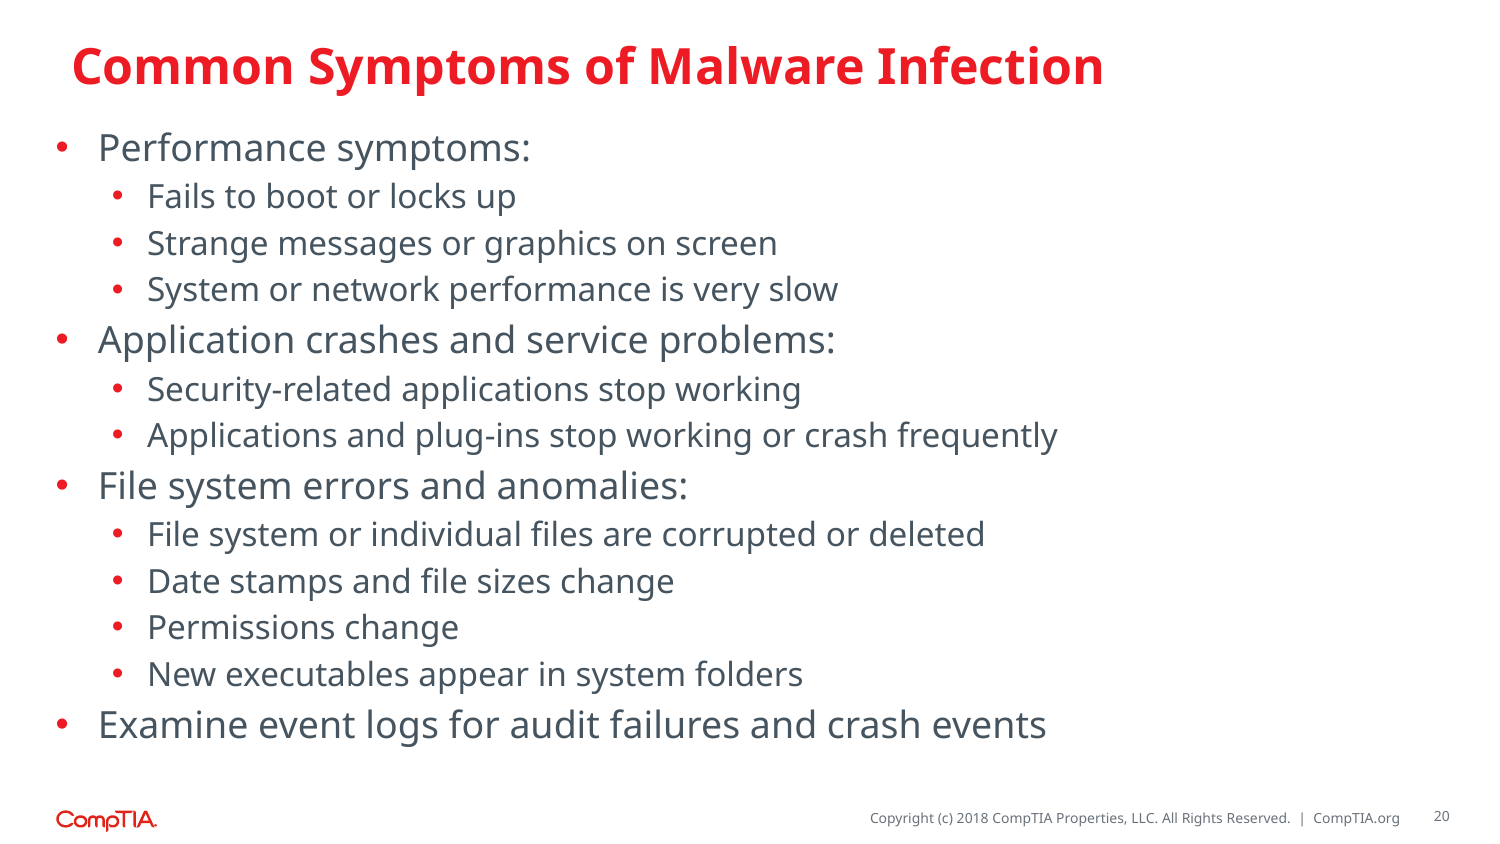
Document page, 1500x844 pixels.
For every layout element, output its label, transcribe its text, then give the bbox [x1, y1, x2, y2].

slide_number 20 [1407, 800, 1450, 835]
list Performance symptoms: Fails to boot or locks up Strange messages or graphics on screen System or network performance is very slow Application crashes and service problems: Security-related applications stop working Applications and plug-ins stop working or crash frequently File system errors and anomalies: File system or individual files are corrupted or deleted Date stamps and file sizes change Permissions change New executables appear in system folders Examine event logs for audit failures and crash events [40, 116, 1429, 702]
title Common Symptoms of Malware Infection [56, 12, 1444, 117]
